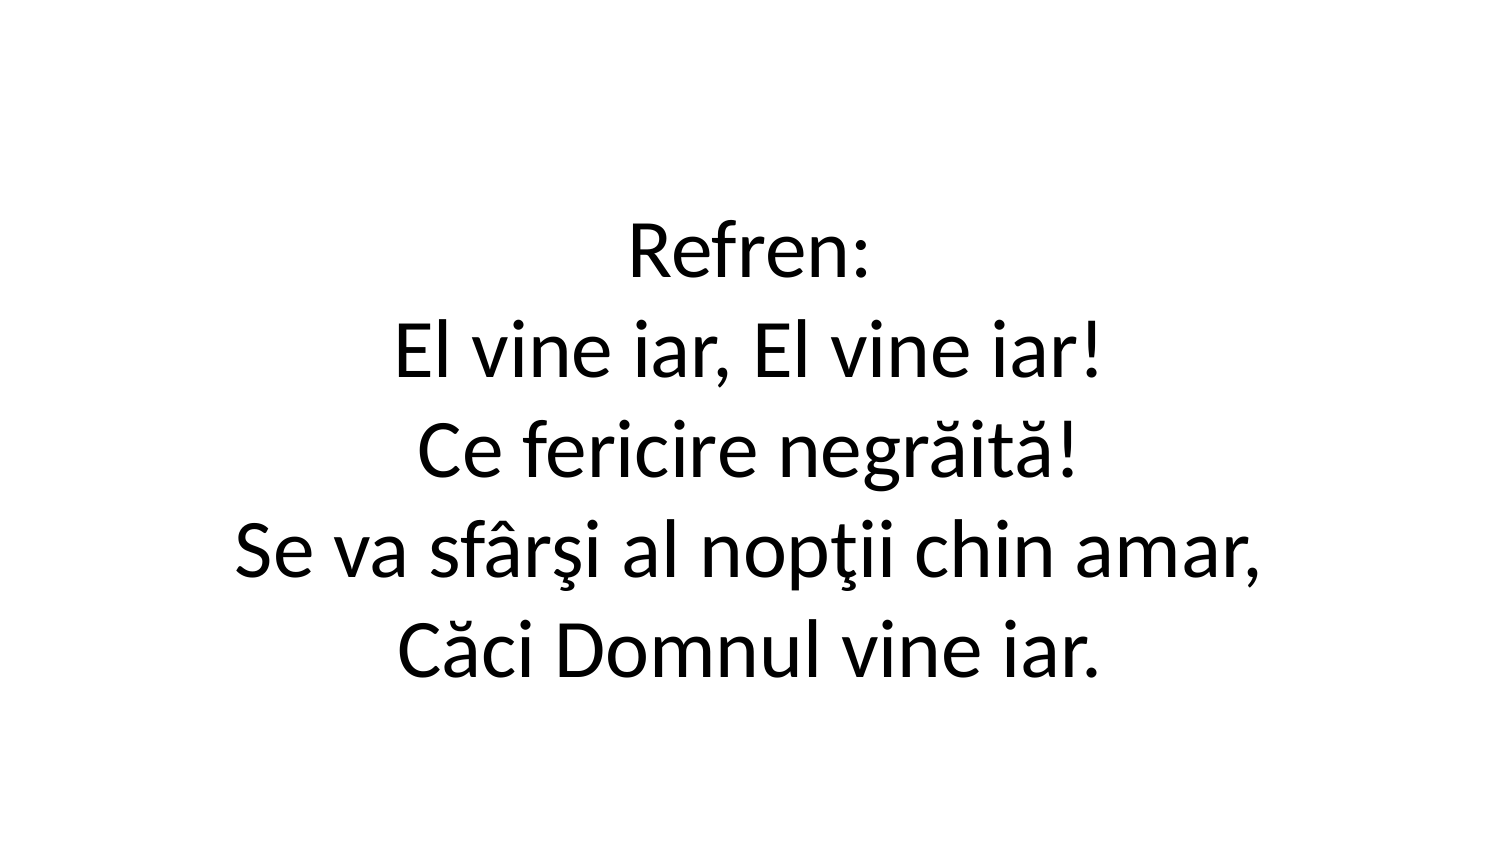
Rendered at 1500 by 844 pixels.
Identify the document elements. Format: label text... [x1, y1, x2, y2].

text_box Refren: El vine iar, El vine iar! Ce fericire negrăită! Se va sfârşi al nopţii chin amar, Căci Domnul vine iar. [220, 142, 1280, 702]
